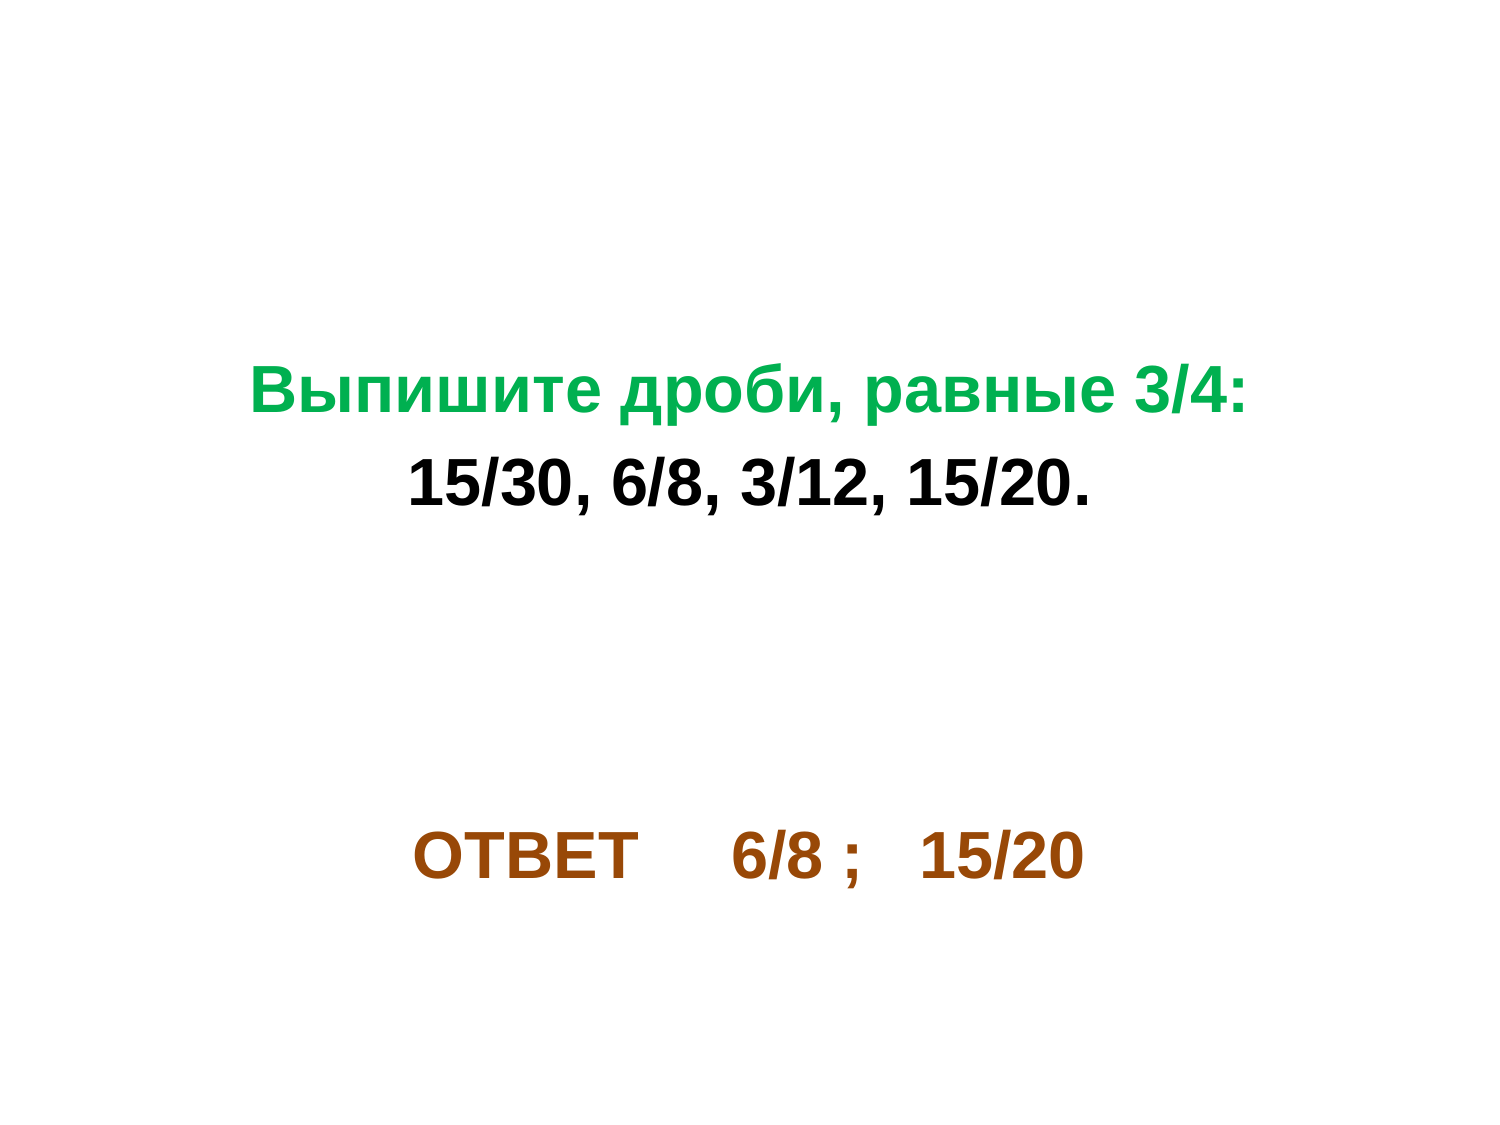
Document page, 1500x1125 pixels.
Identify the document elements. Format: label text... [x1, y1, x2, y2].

list Выпишите дроби, равные 3/4: 15/30, 6/8, 3/12, 15/20. ОТВЕТ 6/8 ; 15/20 [75, 338, 1425, 1005]
